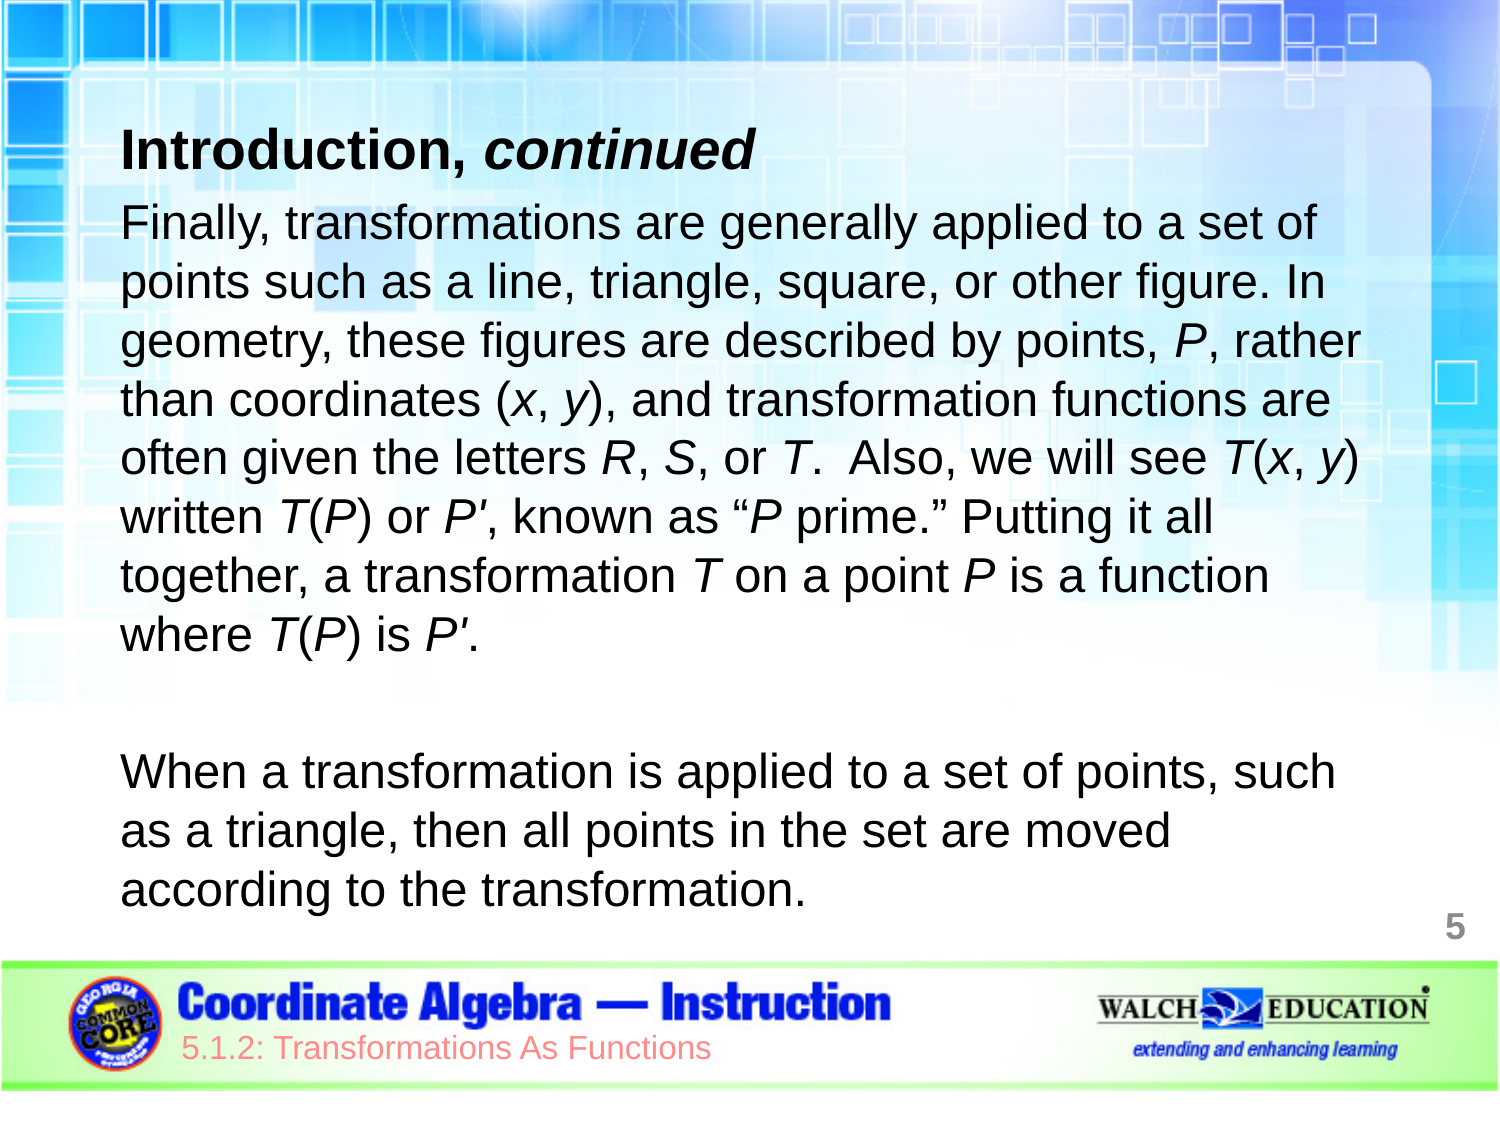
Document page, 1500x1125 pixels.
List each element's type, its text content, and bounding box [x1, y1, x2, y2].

subtitle Introduction, continued Finally, transformations are generally applied to a set of points such as a line, triangle, square, or other figure. In geometry, these figures are described by points, P, rather than coordinates (x, y), and transformation functions are often given the letters R, S, or T. Also, we will see T(x, y) written T(P) or P', known as “P prime.” Putting it all together, a transformation T on a point P is a function where T(P) is P'. When a transformation is applied to a set of points, such as a triangle, then all points in the set are moved according to the transformation. [105, 105, 1394, 925]
slide_number 5 [1361, 901, 1481, 949]
footer 5.1.2: Transformations As Functions [166, 1024, 1080, 1069]
picture [1, 0, 1500, 1091]
